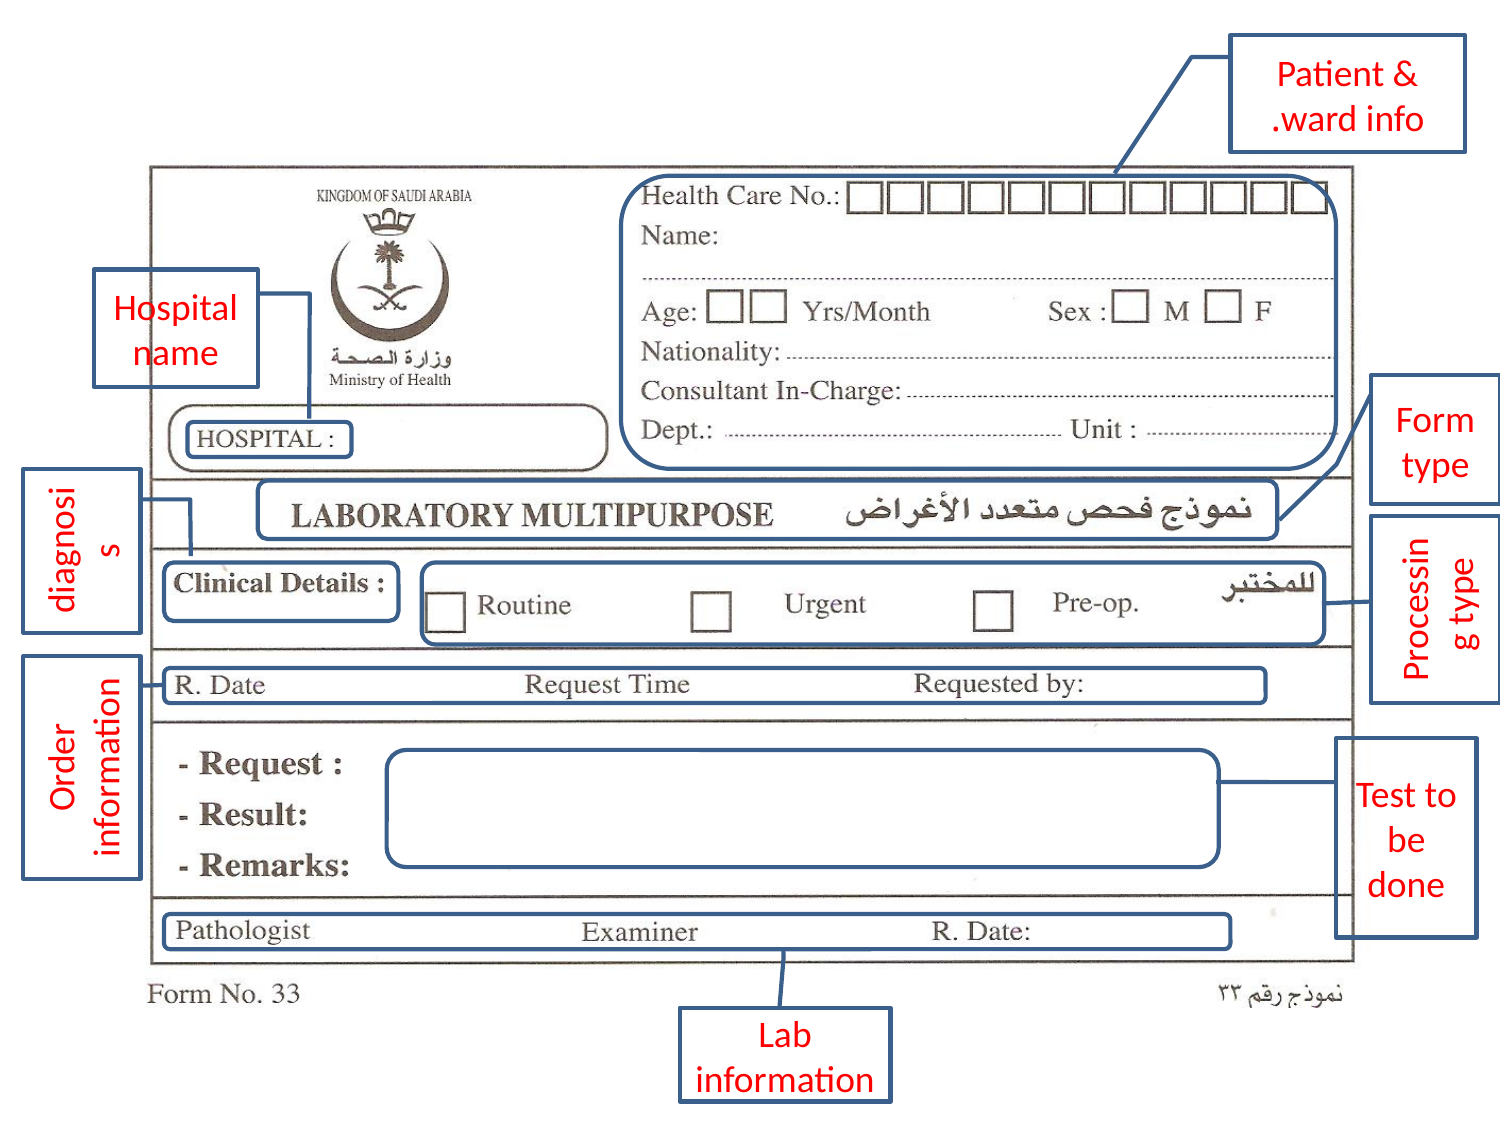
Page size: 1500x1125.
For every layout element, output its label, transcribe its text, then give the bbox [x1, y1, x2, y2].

text_box Order information [21, 654, 123, 881]
text_box Lab information [678, 1016, 893, 1104]
text_box Test to be done [1400, 736, 1479, 940]
picture [128, 140, 1395, 1008]
text_box Form type [1400, 373, 1500, 506]
text_box Patient & ward info. [1135, 33, 1467, 154]
text_box diagnosis [21, 467, 123, 635]
text_box Processing type [1400, 514, 1500, 705]
text_box Hospital name [92, 267, 123, 389]
